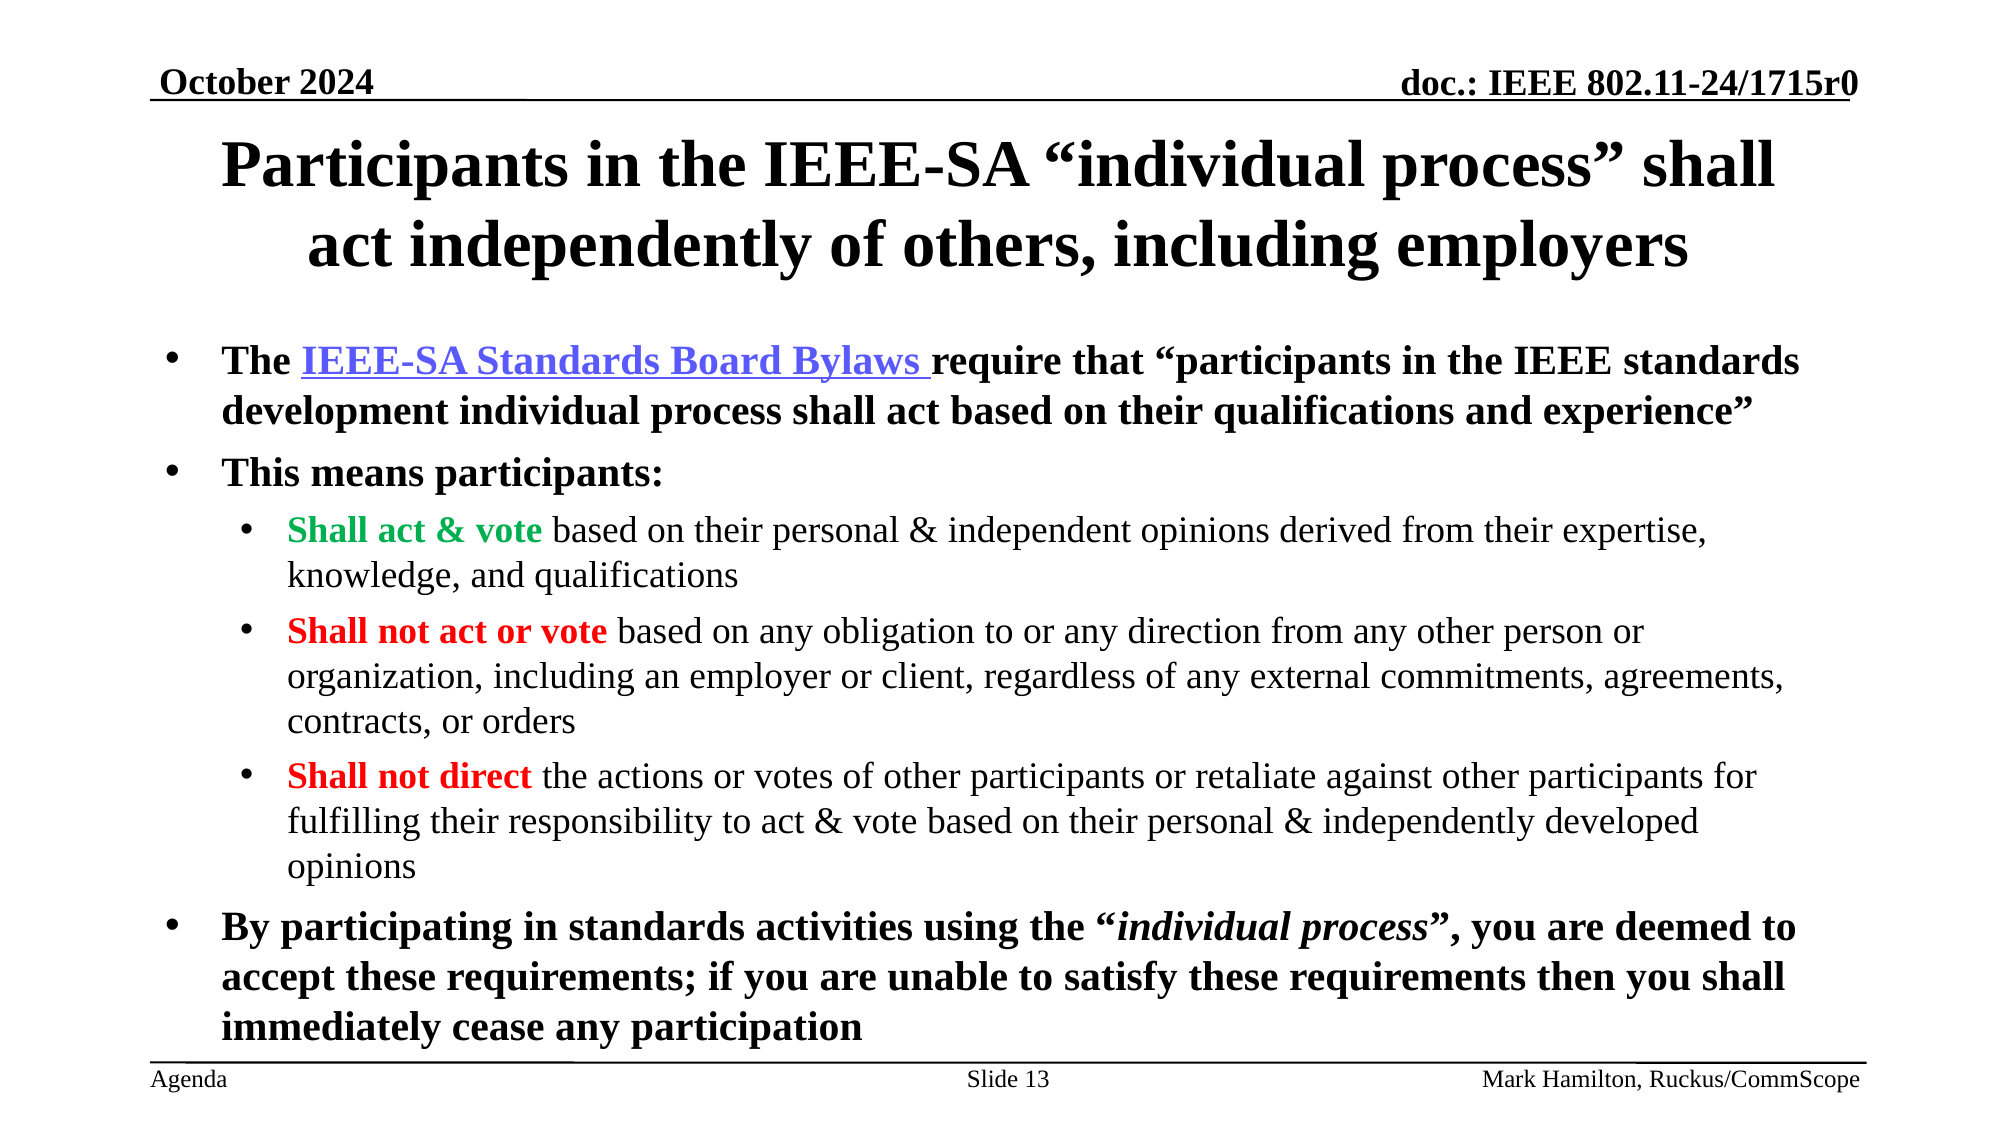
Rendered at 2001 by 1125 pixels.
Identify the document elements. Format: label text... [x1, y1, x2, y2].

list The IEEE-SA Standards Board Bylaws require that “participants in the IEEE standards development individual process shall act based on their qualifications and experience” This means participants: Shall act & vote based on their personal & independent opinions derived from their expertise, knowledge, and qualifications Shall not act or vote based on any obligation to or any direction from any other person or organization, including an employer or client, regardless of any external commitments, agreements, contracts, or orders Shall not direct the actions or votes of other participants or retaliate against other participants for fulfilling their responsibility to act & vote based on their personal & independently developed opinions By participating in standards activities using the “individual process”, you are deemed to accept these requirements; if you are unable to satisfy these requirements then you shall immediately cease any participation [149, 324, 1850, 1000]
title Participants in the IEEE-SA “individual process” shall act independently of others, including employers [149, 112, 1850, 288]
slide_number Slide 13 [950, 1061, 1067, 1123]
